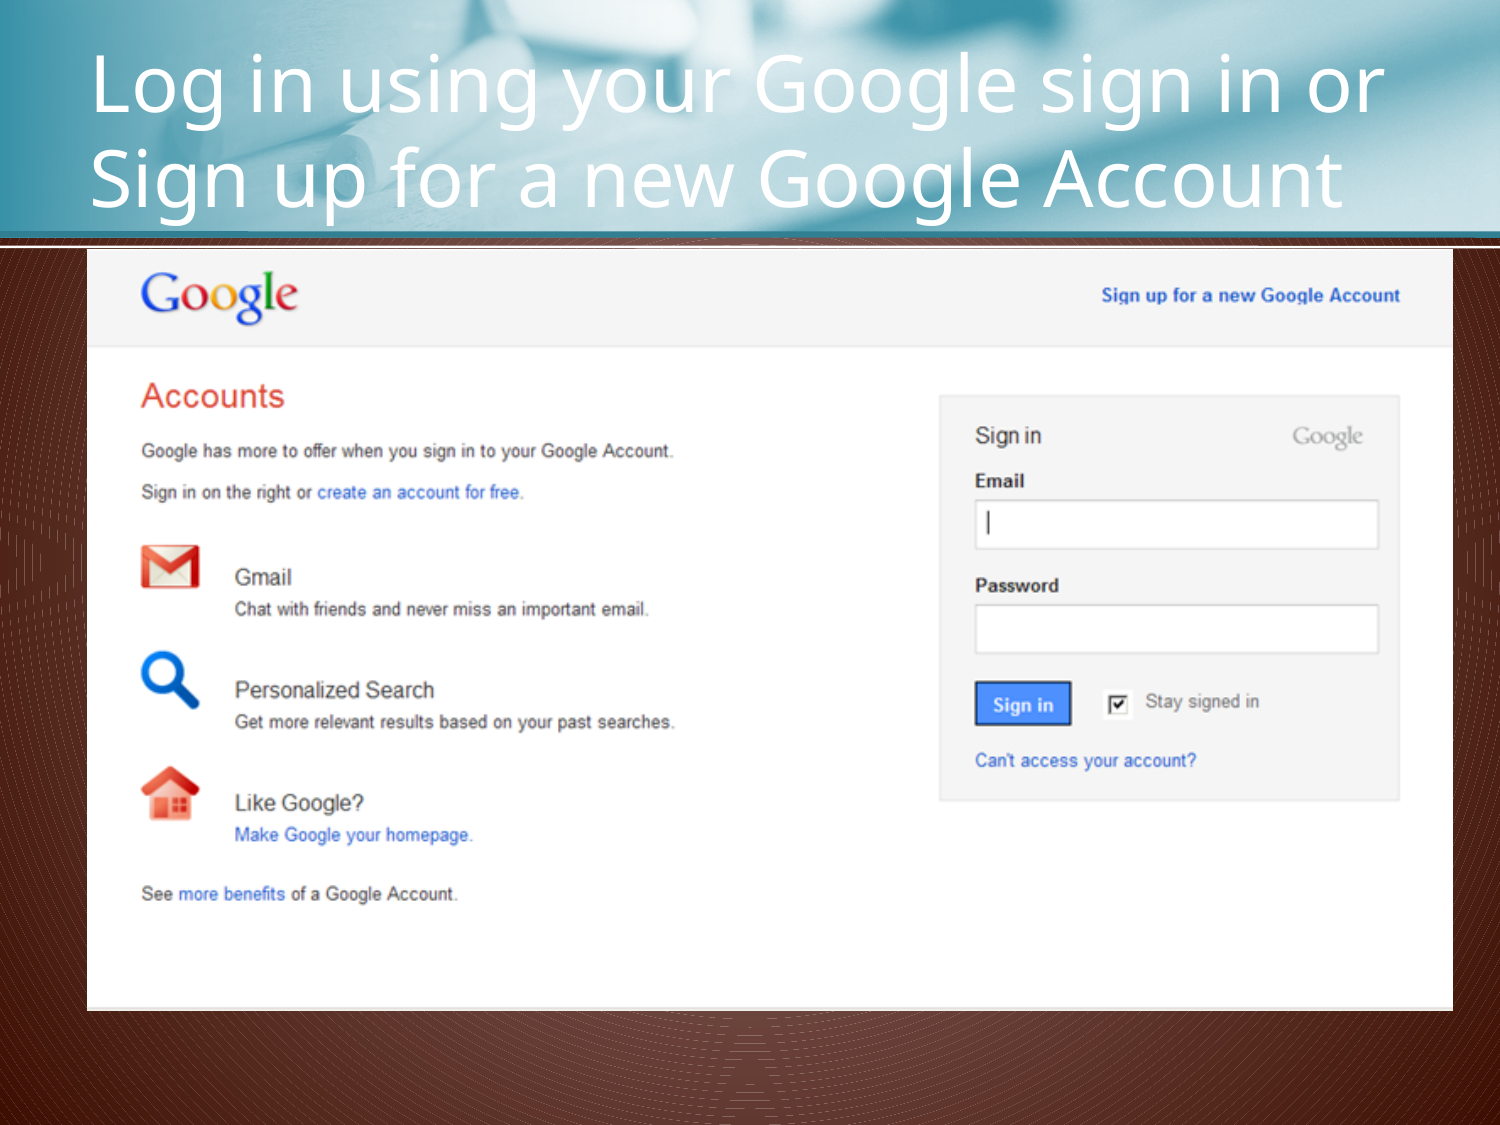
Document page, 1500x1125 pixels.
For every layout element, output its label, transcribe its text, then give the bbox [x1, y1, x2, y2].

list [87, 249, 1453, 1011]
title Log in using your Google sign in or Sign up for a new Google Account [75, 24, 1425, 233]
